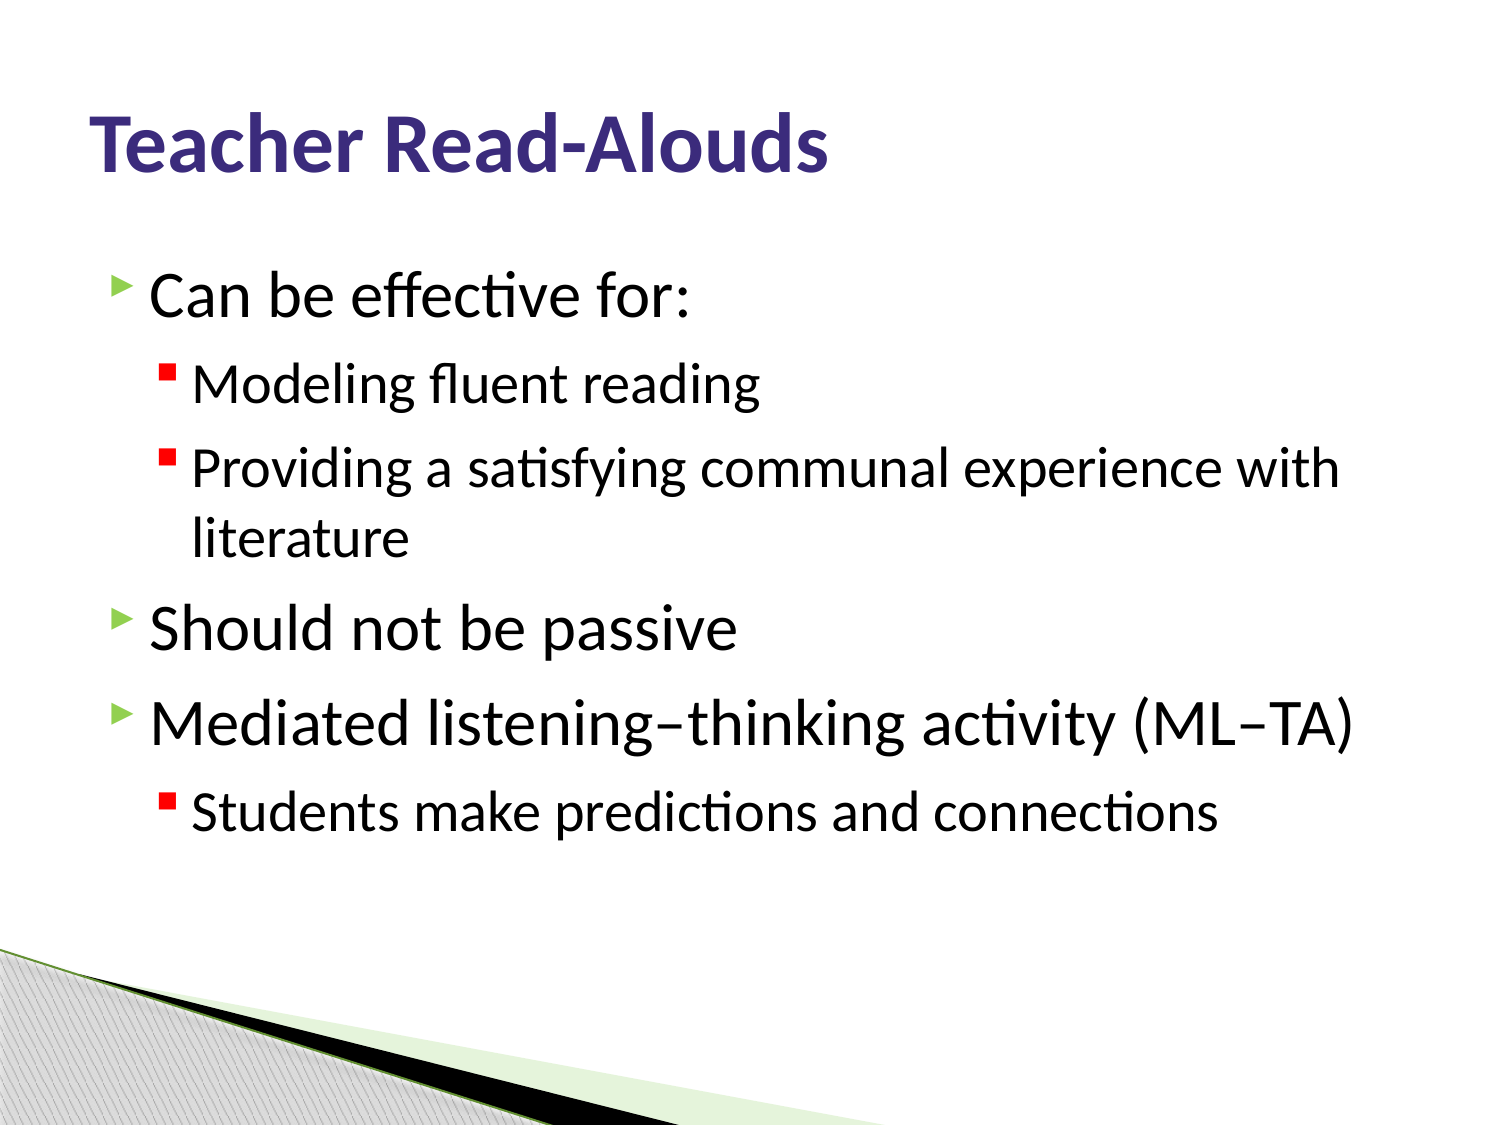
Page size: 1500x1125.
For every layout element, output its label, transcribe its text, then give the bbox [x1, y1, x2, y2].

list Can be effective for: Modeling fluent reading Providing a satisfying communal experience with literature Should not be passive Mediated listening–thinking activity (ML–TA) Students make predictions and connections [75, 243, 1425, 1050]
title Teacher Read-Alouds [75, 45, 1425, 233]
